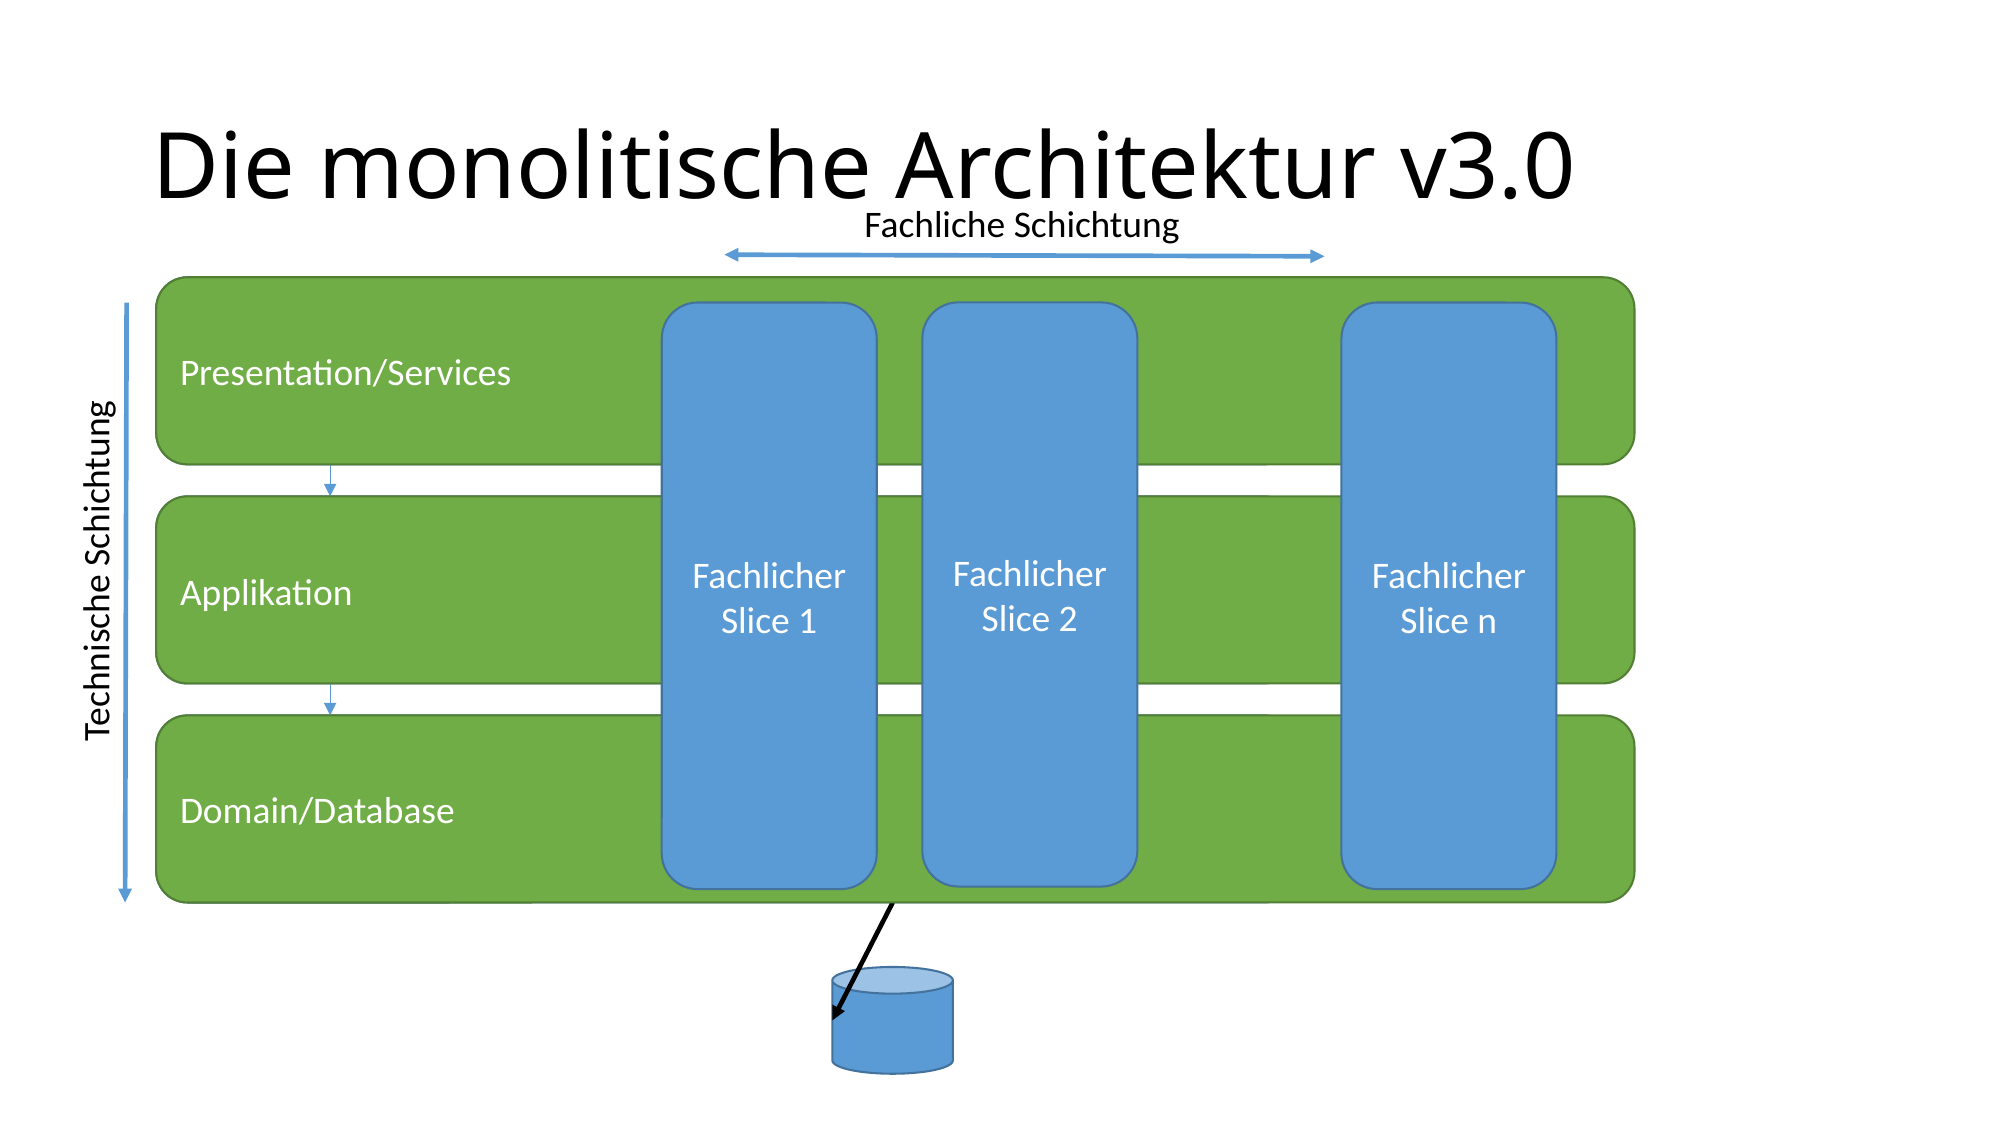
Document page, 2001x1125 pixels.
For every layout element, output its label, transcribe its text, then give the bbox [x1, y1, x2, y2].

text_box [64, 193, 1635, 1074]
title Die monolitische Architektur v3.0 [137, 59, 1863, 278]
